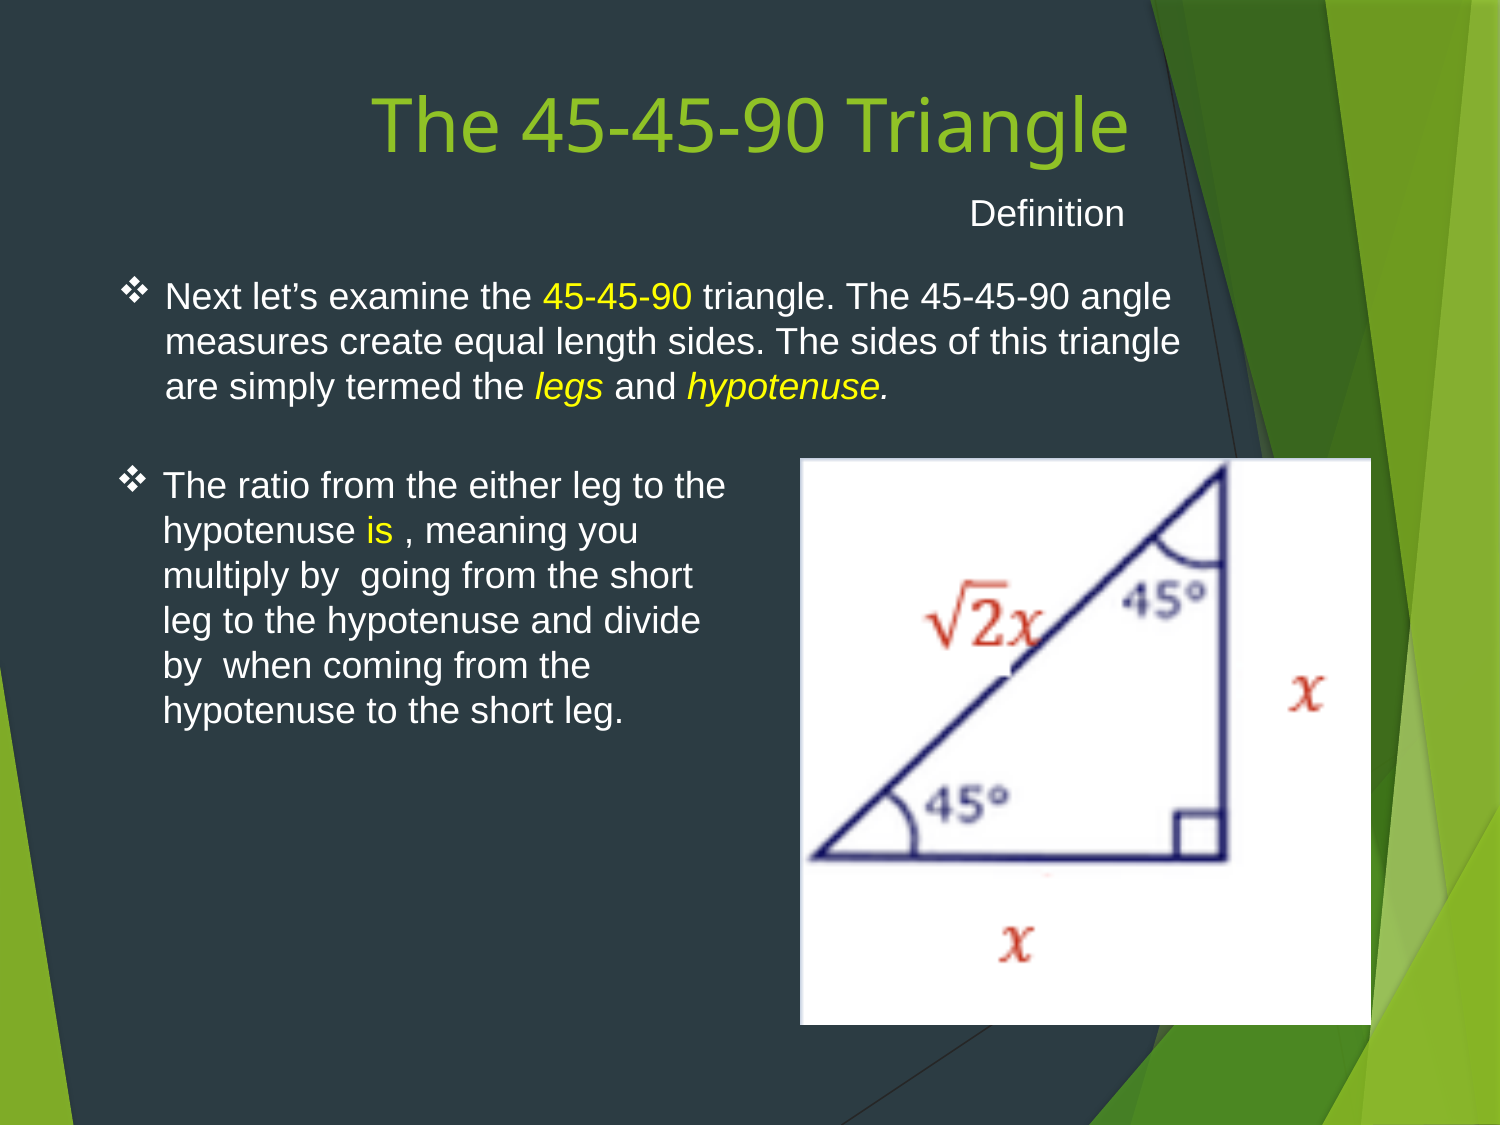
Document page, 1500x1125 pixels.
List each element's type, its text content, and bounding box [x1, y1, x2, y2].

picture [799, 457, 1371, 1025]
text_box Next let’s examine the 45-45-90 triangle. The 45-45-90 angle measures create equal length sides. The sides of this triangle are simply termed the legs and hypotenuse. [103, 264, 1204, 415]
list [99, 243, 1142, 438]
text_box Definition [954, 182, 1141, 242]
title The 45-45-90 Triangle [105, 70, 1147, 183]
